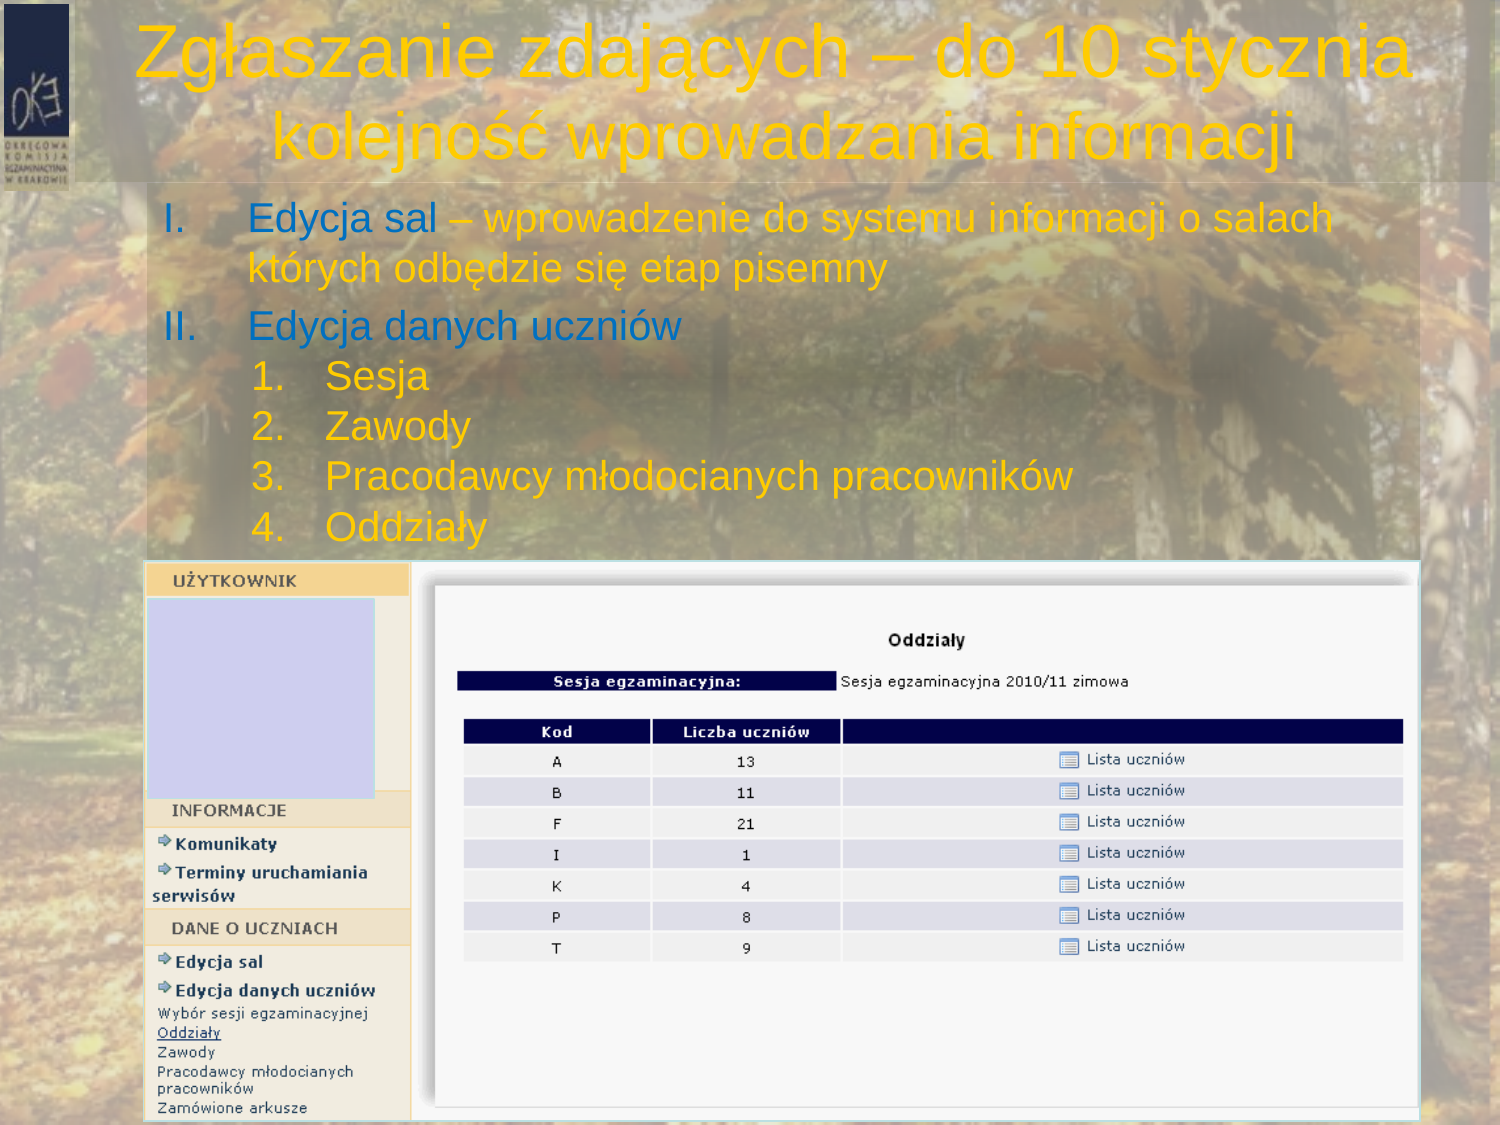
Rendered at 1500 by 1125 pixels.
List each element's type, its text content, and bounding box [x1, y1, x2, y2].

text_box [143, 561, 1420, 1121]
list Edycja sal – wprowadzenie do systemu informacji o salach których odbędzie się etap pisemny Edycja danych uczniów Sesja Zawody Pracodawcy młodocianych pracowników Oddziały [147, 183, 1420, 560]
title Zgłaszanie zdających – do 10 stycznia kolejność wprowadzania informacji [74, 0, 1495, 182]
